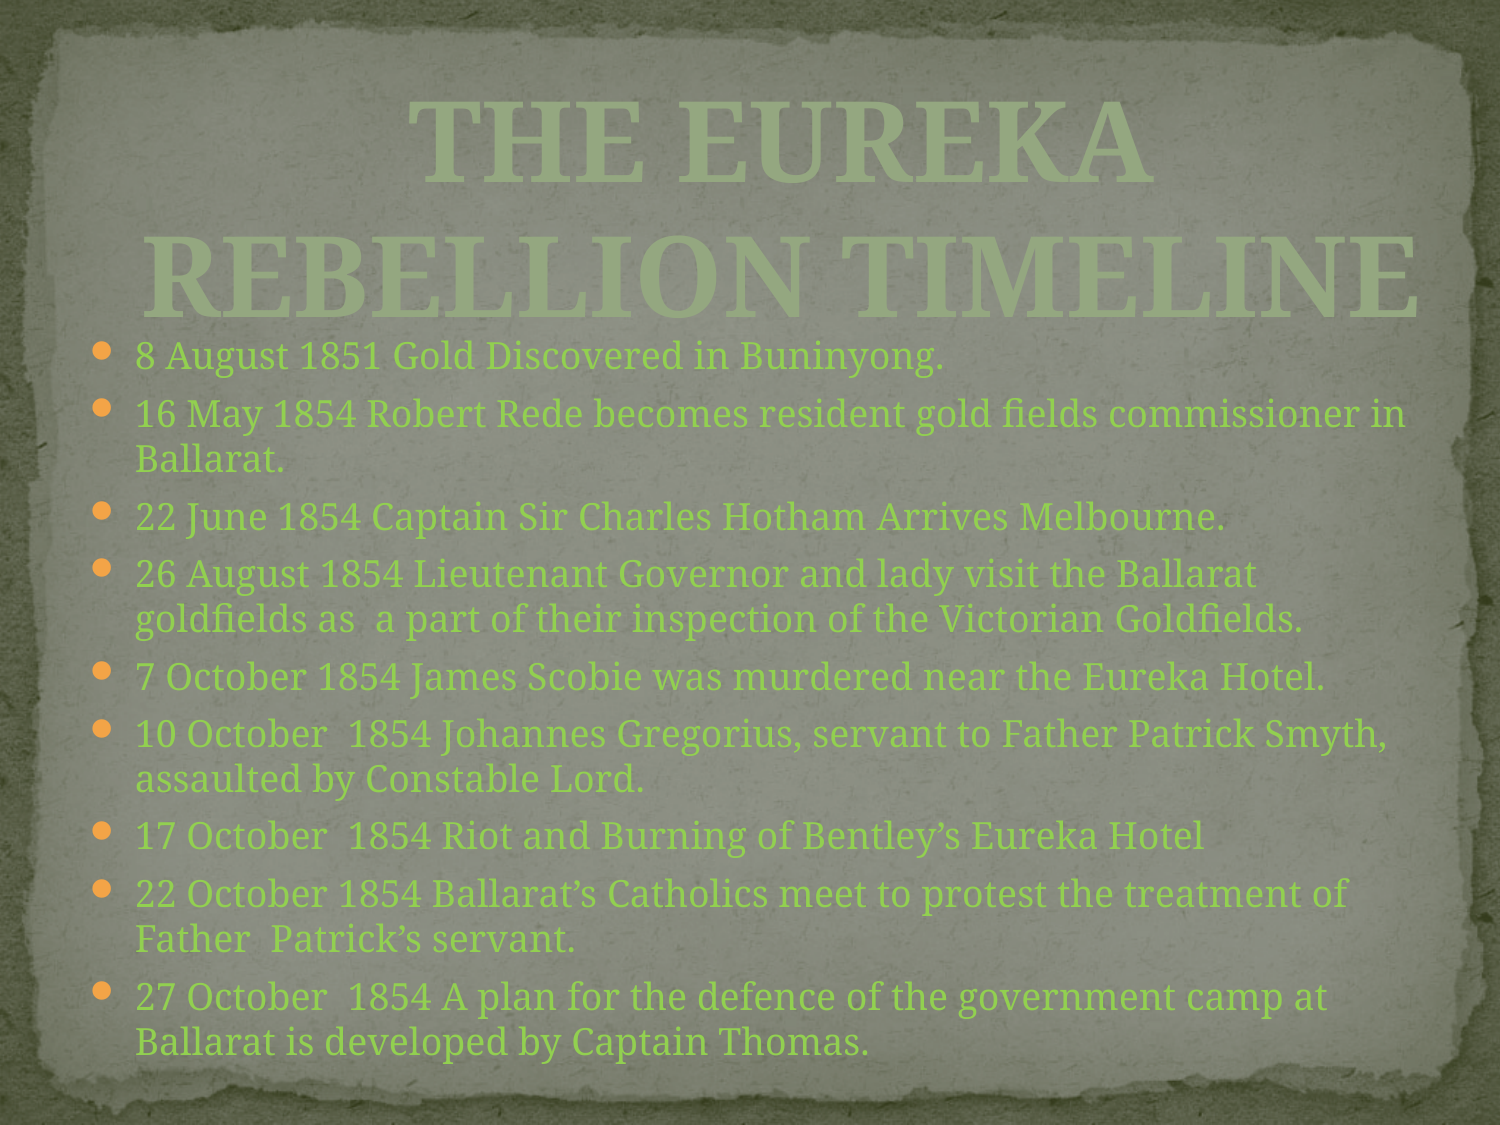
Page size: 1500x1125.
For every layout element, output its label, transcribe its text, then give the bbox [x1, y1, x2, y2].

list 8 August 1851 Gold Discovered in Buninyong. 16 May 1854 Robert Rede becomes resident gold fields commissioner in Ballarat. 22 June 1854 Captain Sir Charles Hotham Arrives Melbourne. 26 August 1854 Lieutenant Governor and lady visit the Ballarat goldfields as a part of their inspection of the Victorian Goldfields. 7 October 1854 James Scobie was murdered near the Eureka Hotel. 10 October 1854 Johannes Gregorius, servant to Father Patrick Smyth, assaulted by Constable Lord. 17 October 1854 Riot and Burning of Bentley’s Eureka Hotel 22 October 1854 Ballarat’s Catholics meet to protest the treatment of Father Patrick’s servant. 27 October 1854 A plan for the defence of the government camp at Ballarat is developed by Captain Thomas. [75, 324, 1425, 1075]
text_box The Eureka Rebellion Timeline [112, 62, 1450, 348]
